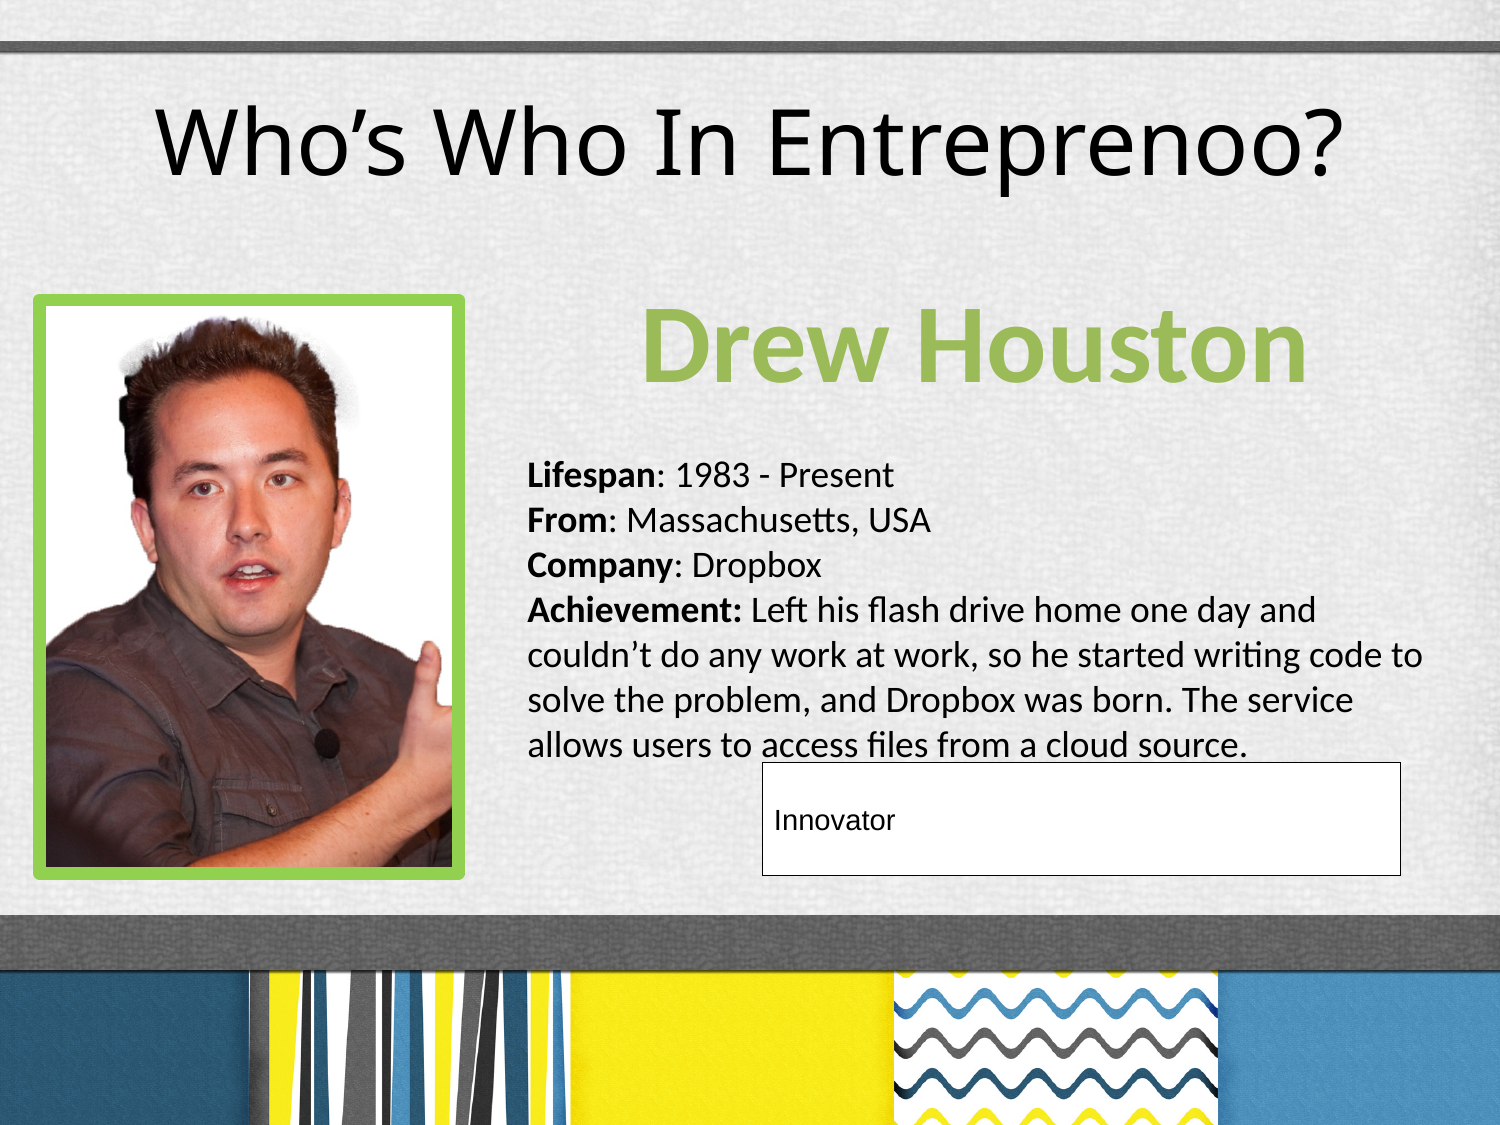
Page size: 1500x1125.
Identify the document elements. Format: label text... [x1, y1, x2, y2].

text_box Lifespan: 1983 - Present From: Massachusetts, USA Company: Dropbox Achievement: Left his flash drive home one day and couldn’t do any work at work, so he started writing code to solve the problem, and Dropbox was born. The service allows users to access files from a cloud source. [512, 442, 1450, 773]
title Who’s Who In Entreprenoo? [75, 45, 1425, 233]
text_box Drew Houston [625, 262, 1325, 413]
picture [0, 0, 1500, 1125]
